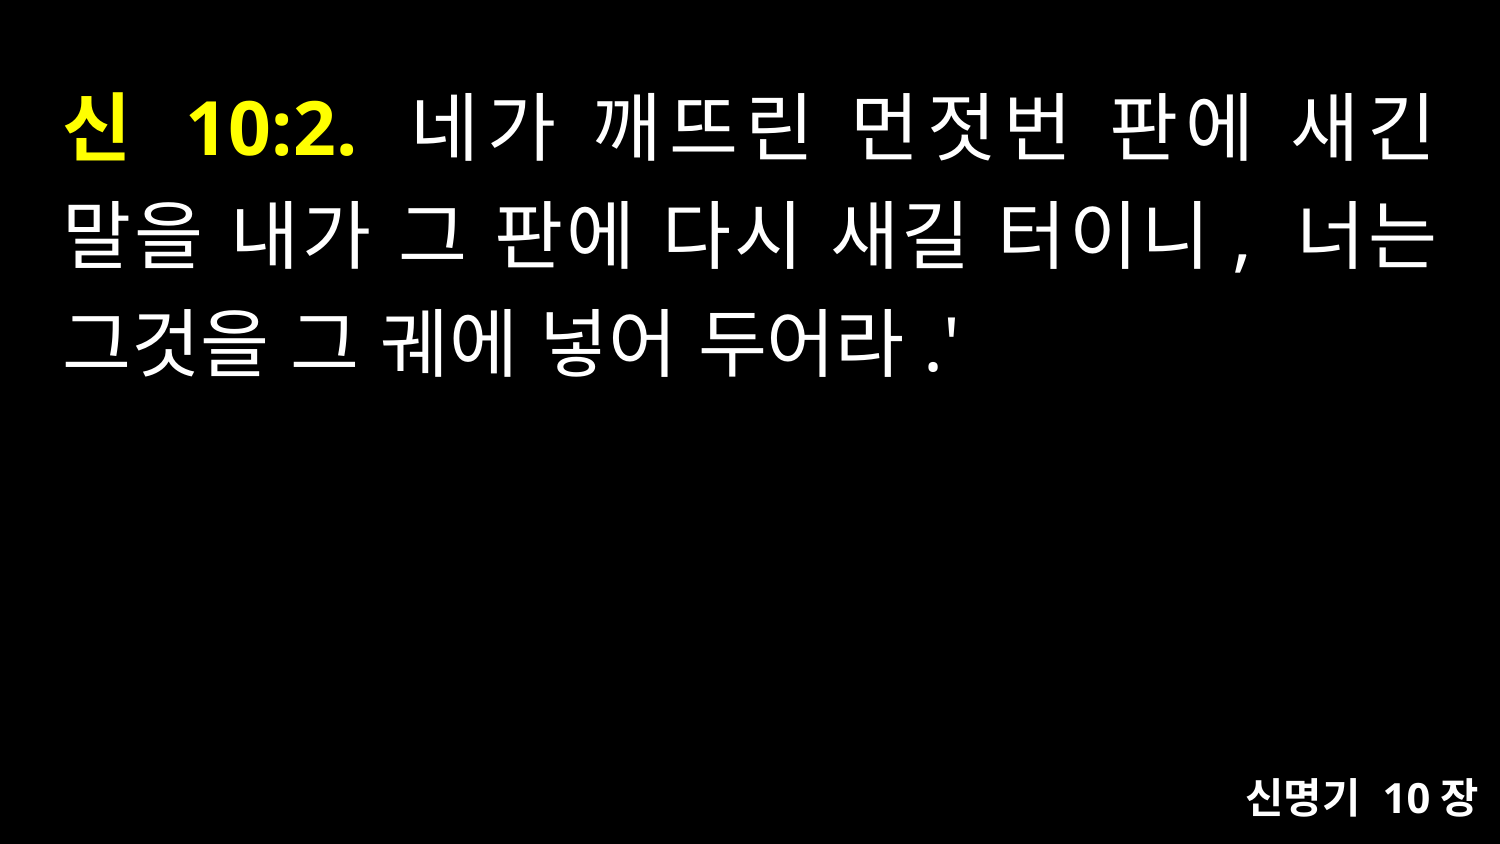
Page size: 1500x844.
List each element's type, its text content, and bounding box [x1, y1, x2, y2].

subtitle 신명기 10장 [916, 770, 1500, 844]
title 신 10:2. 네가 깨뜨린 먼젓번 판에 새긴 말을 내가 그 판에 다시 새길 터이니, 너는 그것을 그 궤에 넣어 두어라.' [0, 0, 1500, 844]
